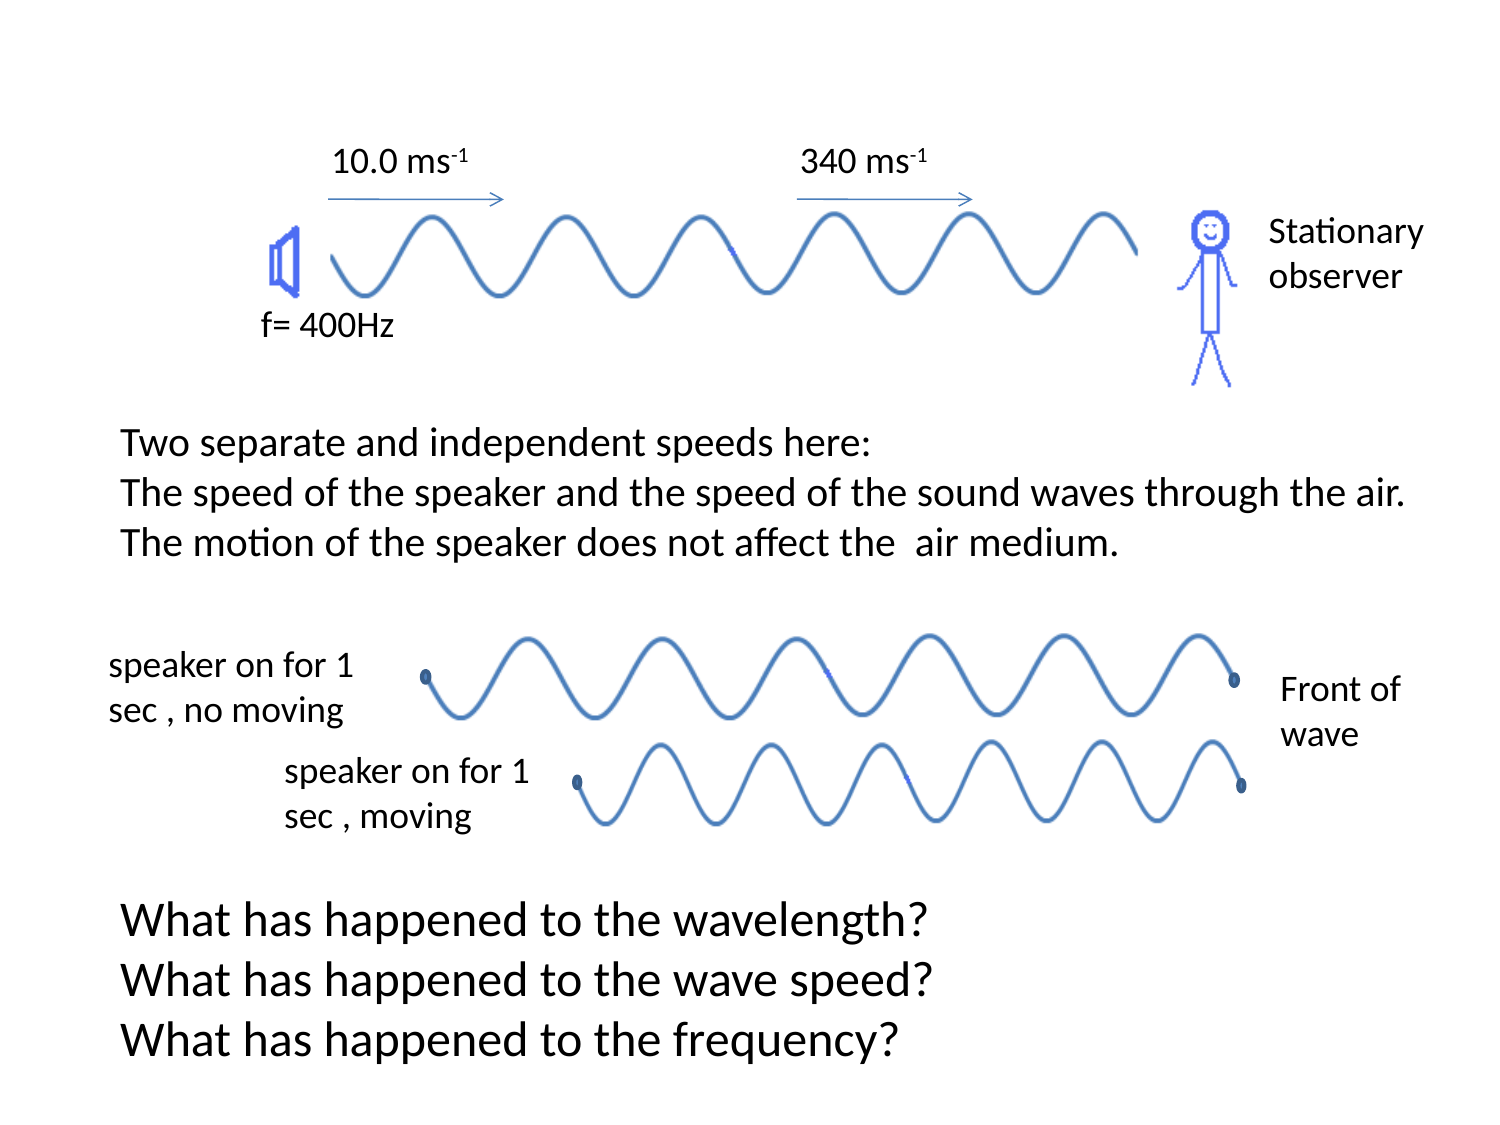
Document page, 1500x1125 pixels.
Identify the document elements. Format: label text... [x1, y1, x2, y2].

text_box What has happened to the wavelength? What has happened to the wave speed? What has happened to the frequency? [105, 878, 1407, 1074]
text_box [421, 632, 1266, 730]
text_box f= 400Hz [246, 292, 457, 353]
text_box speaker on for 1 sec , moving [269, 738, 575, 843]
picture [329, 187, 1266, 401]
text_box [573, 737, 1268, 836]
text_box 10.0 ms-1 [316, 128, 493, 189]
picture [245, 210, 317, 312]
text_box Stationary observer [1269, 199, 1442, 304]
text_box 340 ms-1 [785, 128, 996, 189]
text_box speaker on for 1 sec , no moving [93, 632, 411, 738]
text_box Two separate and independent speeds here: The speed of the speaker and the speed of the sound waves through the air. The motion of the speaker does not affect the air medium. [105, 407, 1442, 573]
text_box Front of wave [1268, 656, 1442, 761]
